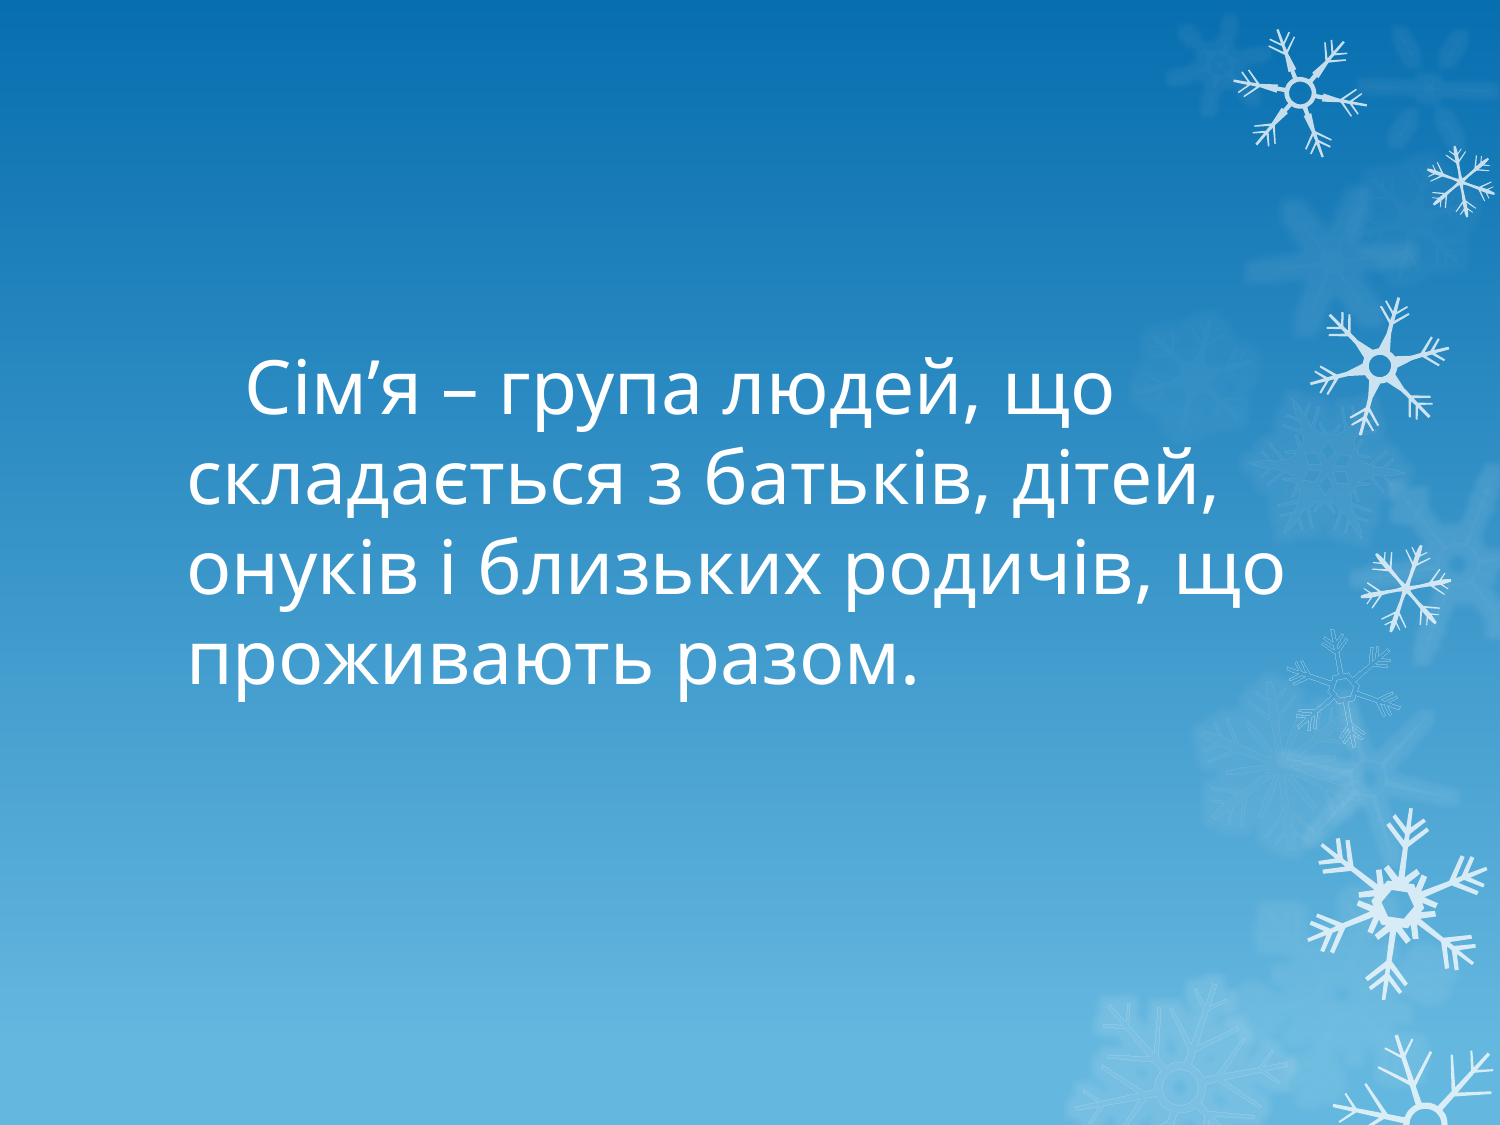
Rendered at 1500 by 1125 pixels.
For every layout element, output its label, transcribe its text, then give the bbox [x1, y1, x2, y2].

list Сім’я – група людей, що складається з батьків, дітей, онуків і близьких родичів, що проживають разом. [170, 219, 1341, 819]
